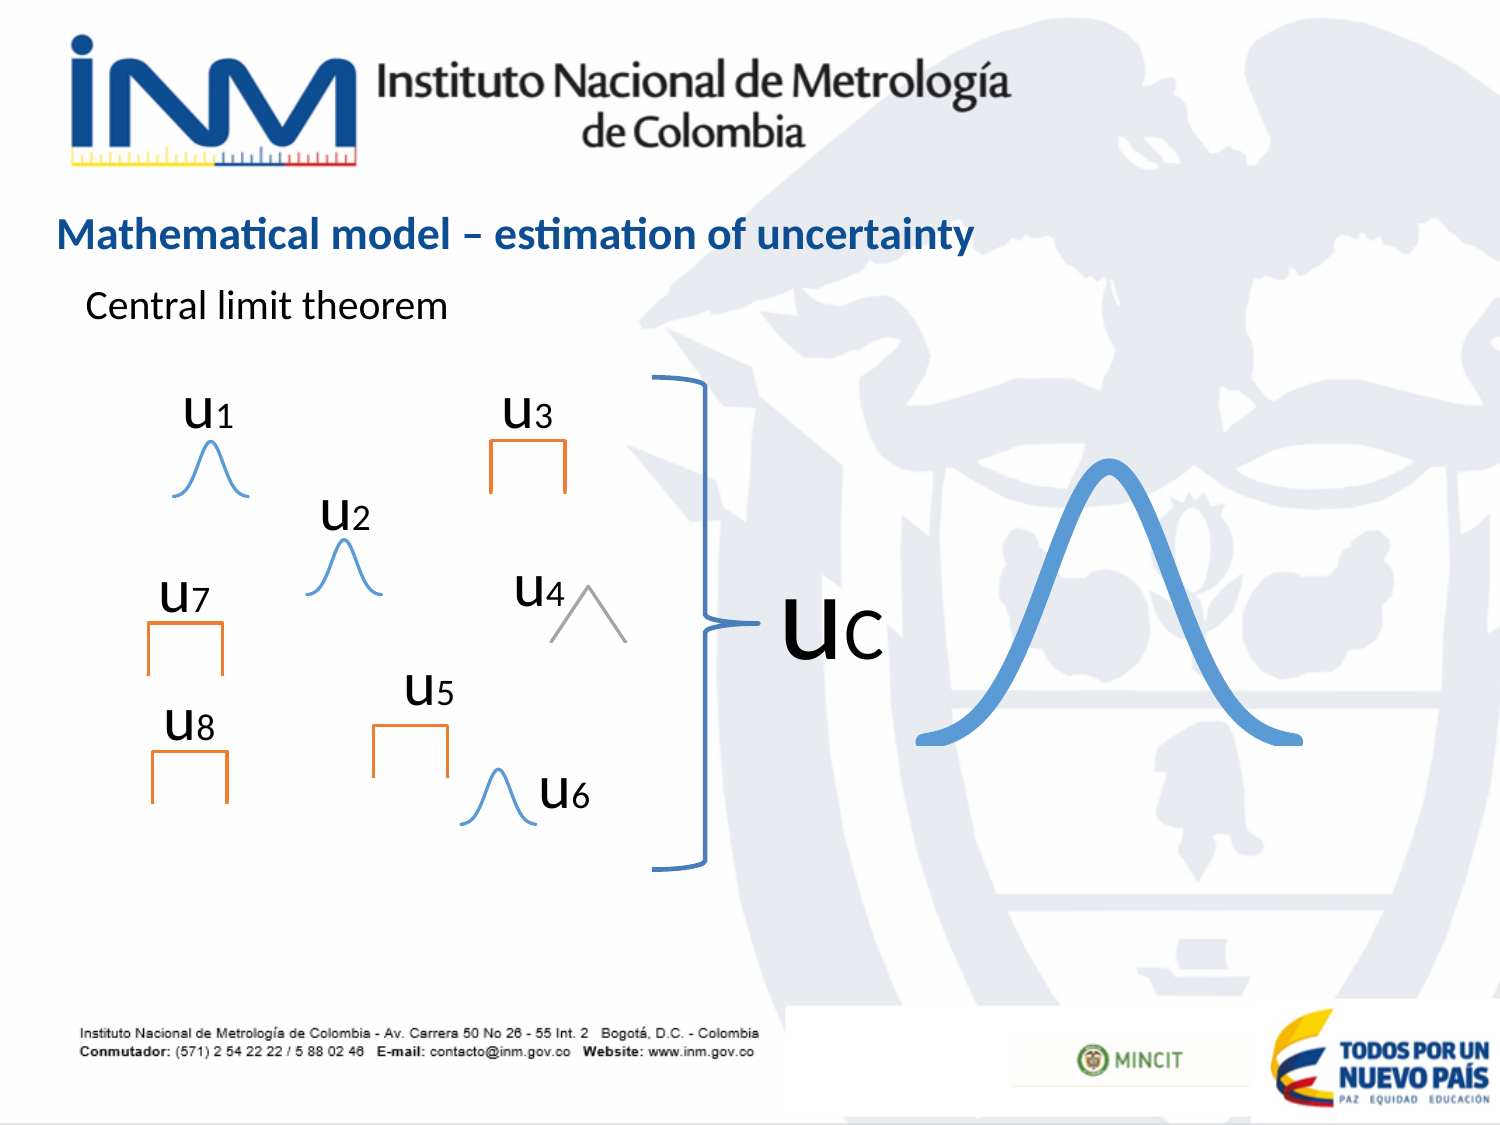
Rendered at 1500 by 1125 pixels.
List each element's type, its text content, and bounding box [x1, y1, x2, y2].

picture [0, 0, 1500, 1125]
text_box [133, 358, 1367, 870]
text_box Central limit theorem [70, 270, 1430, 335]
text_box Mathematical model – estimation of uncertainty [41, 196, 1459, 266]
